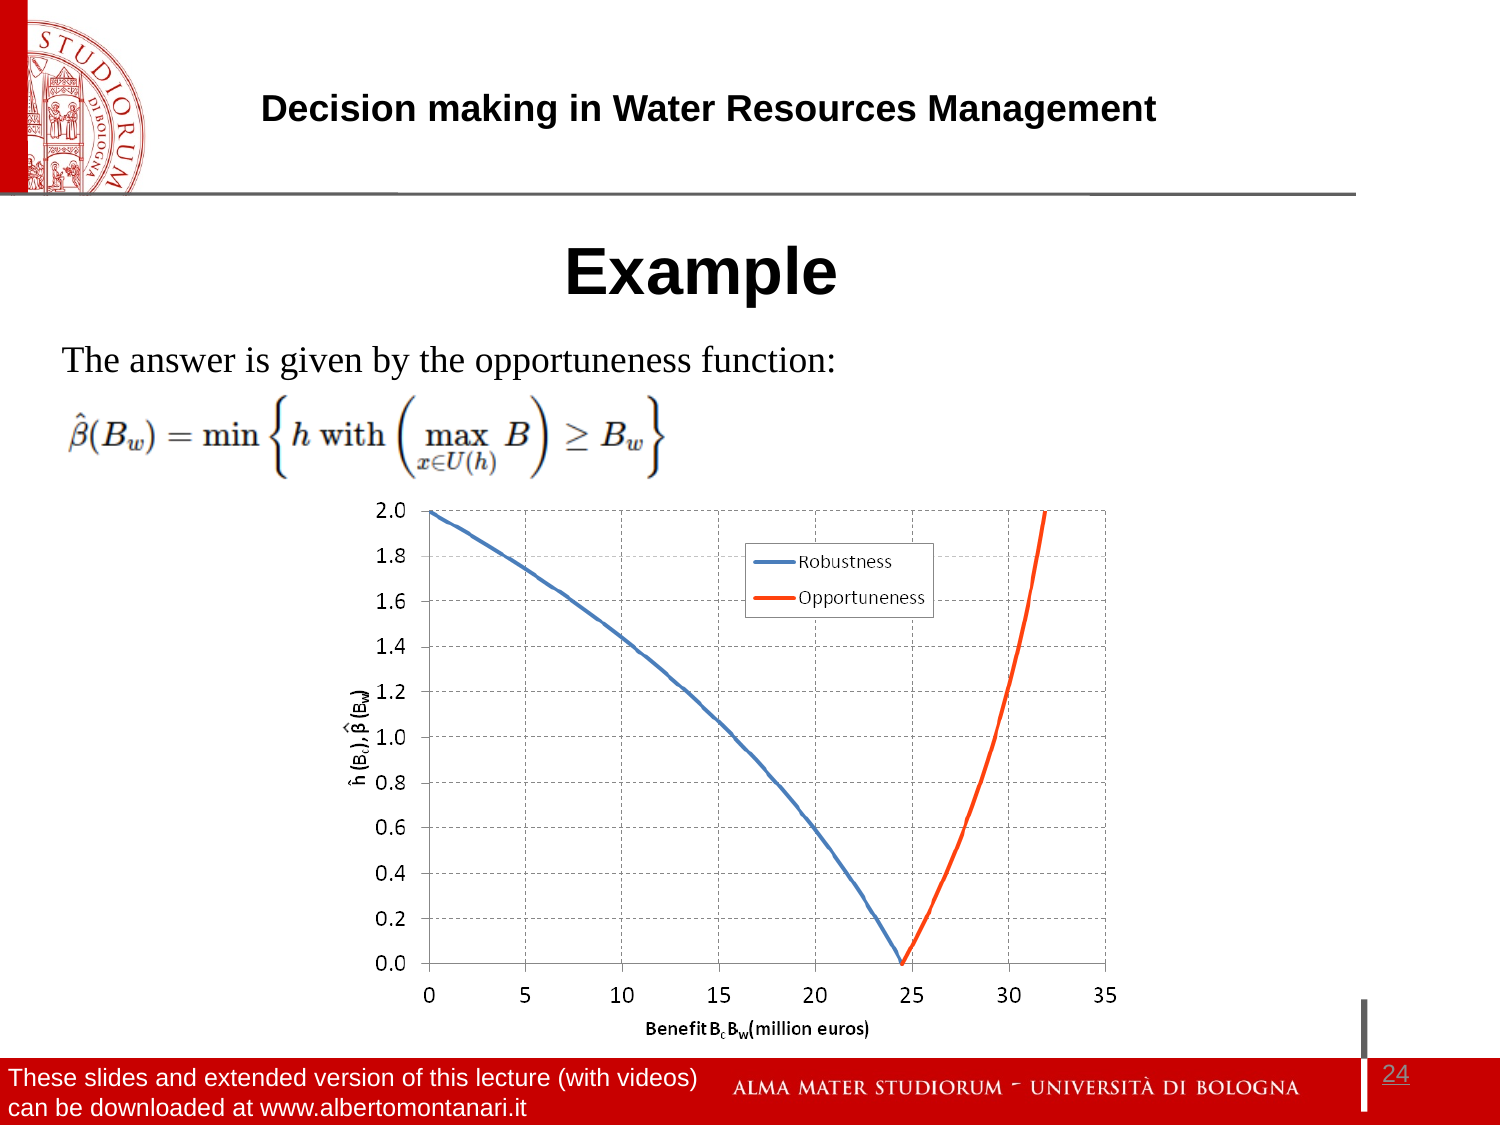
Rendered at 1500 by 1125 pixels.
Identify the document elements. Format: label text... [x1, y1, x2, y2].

picture [0, 1058, 1500, 1125]
text_box Example [105, 220, 1298, 316]
picture [28, 16, 151, 192]
slide_number 24 [1074, 1042, 1425, 1103]
picture [61, 386, 669, 487]
picture [339, 491, 1129, 1044]
text_box The answer is given by the opportuneness function: [46, 328, 1395, 388]
